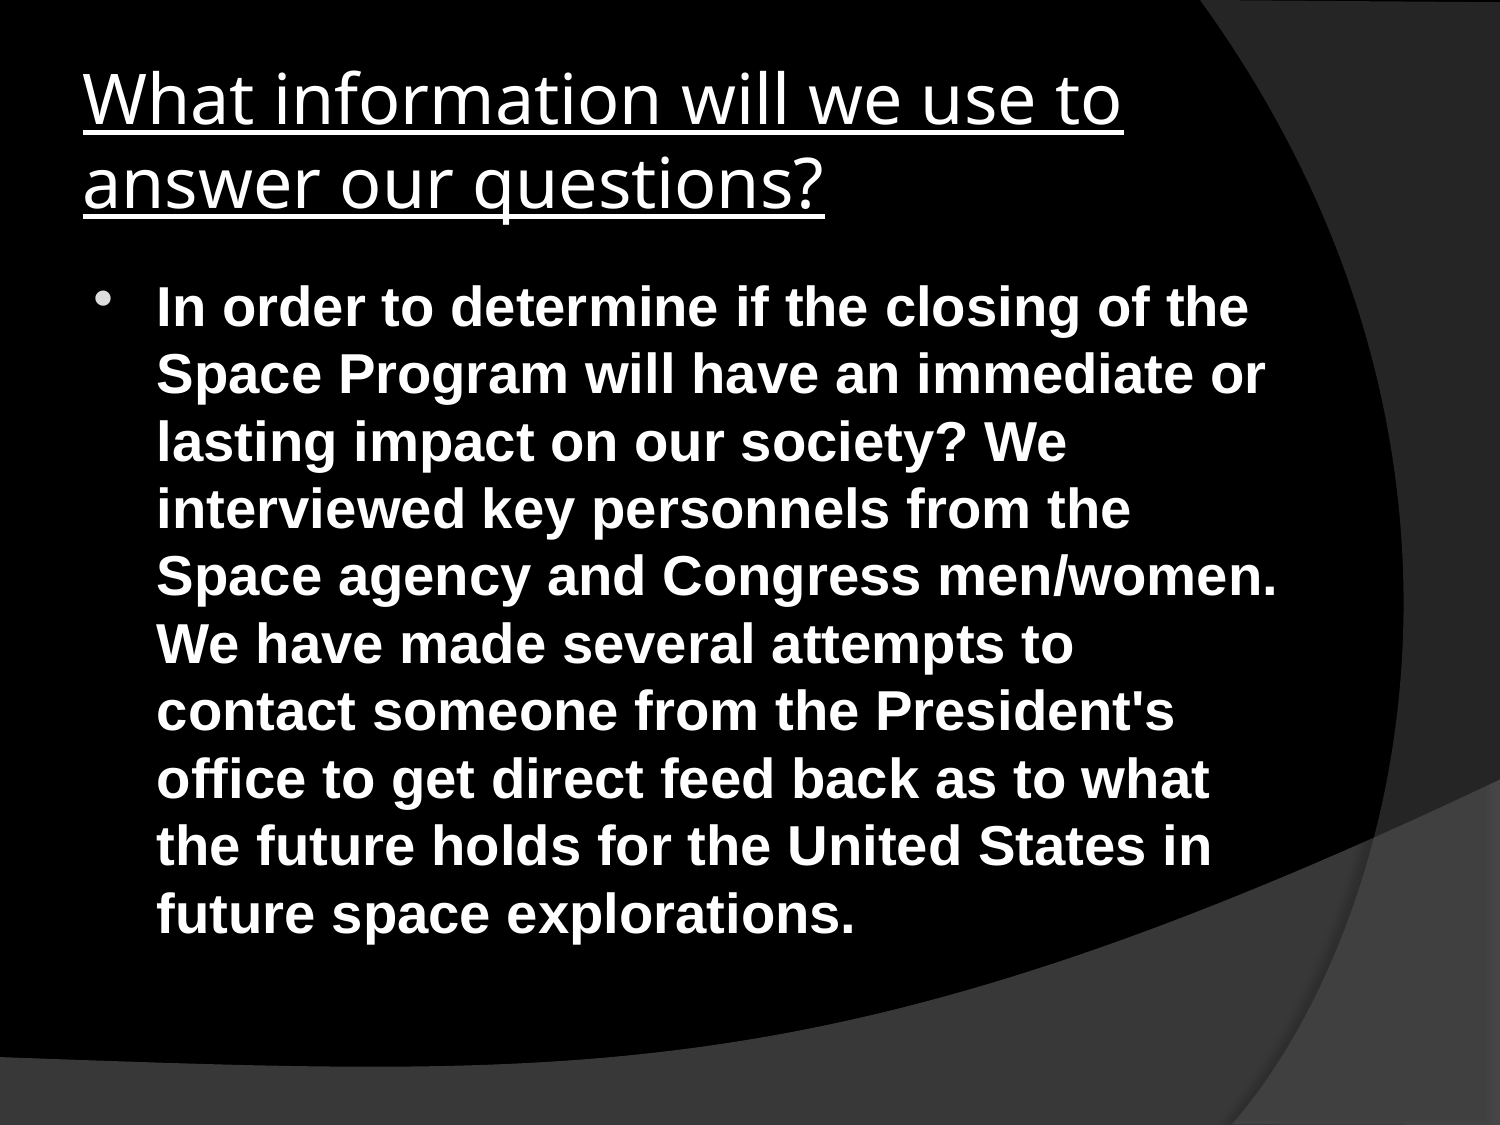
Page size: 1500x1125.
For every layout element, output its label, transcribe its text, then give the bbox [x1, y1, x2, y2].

list In order to determine if the closing of the Space Program will have an immediate or lasting impact on our society? We interviewed key personnels from the Space agency and Congress men/women. We have made several attempts to contact someone from the President's office to get direct feed back as to what the future holds for the United States in future space explorations. [75, 262, 1300, 1005]
title What information will we use to answer our questions? [75, 45, 1300, 233]
